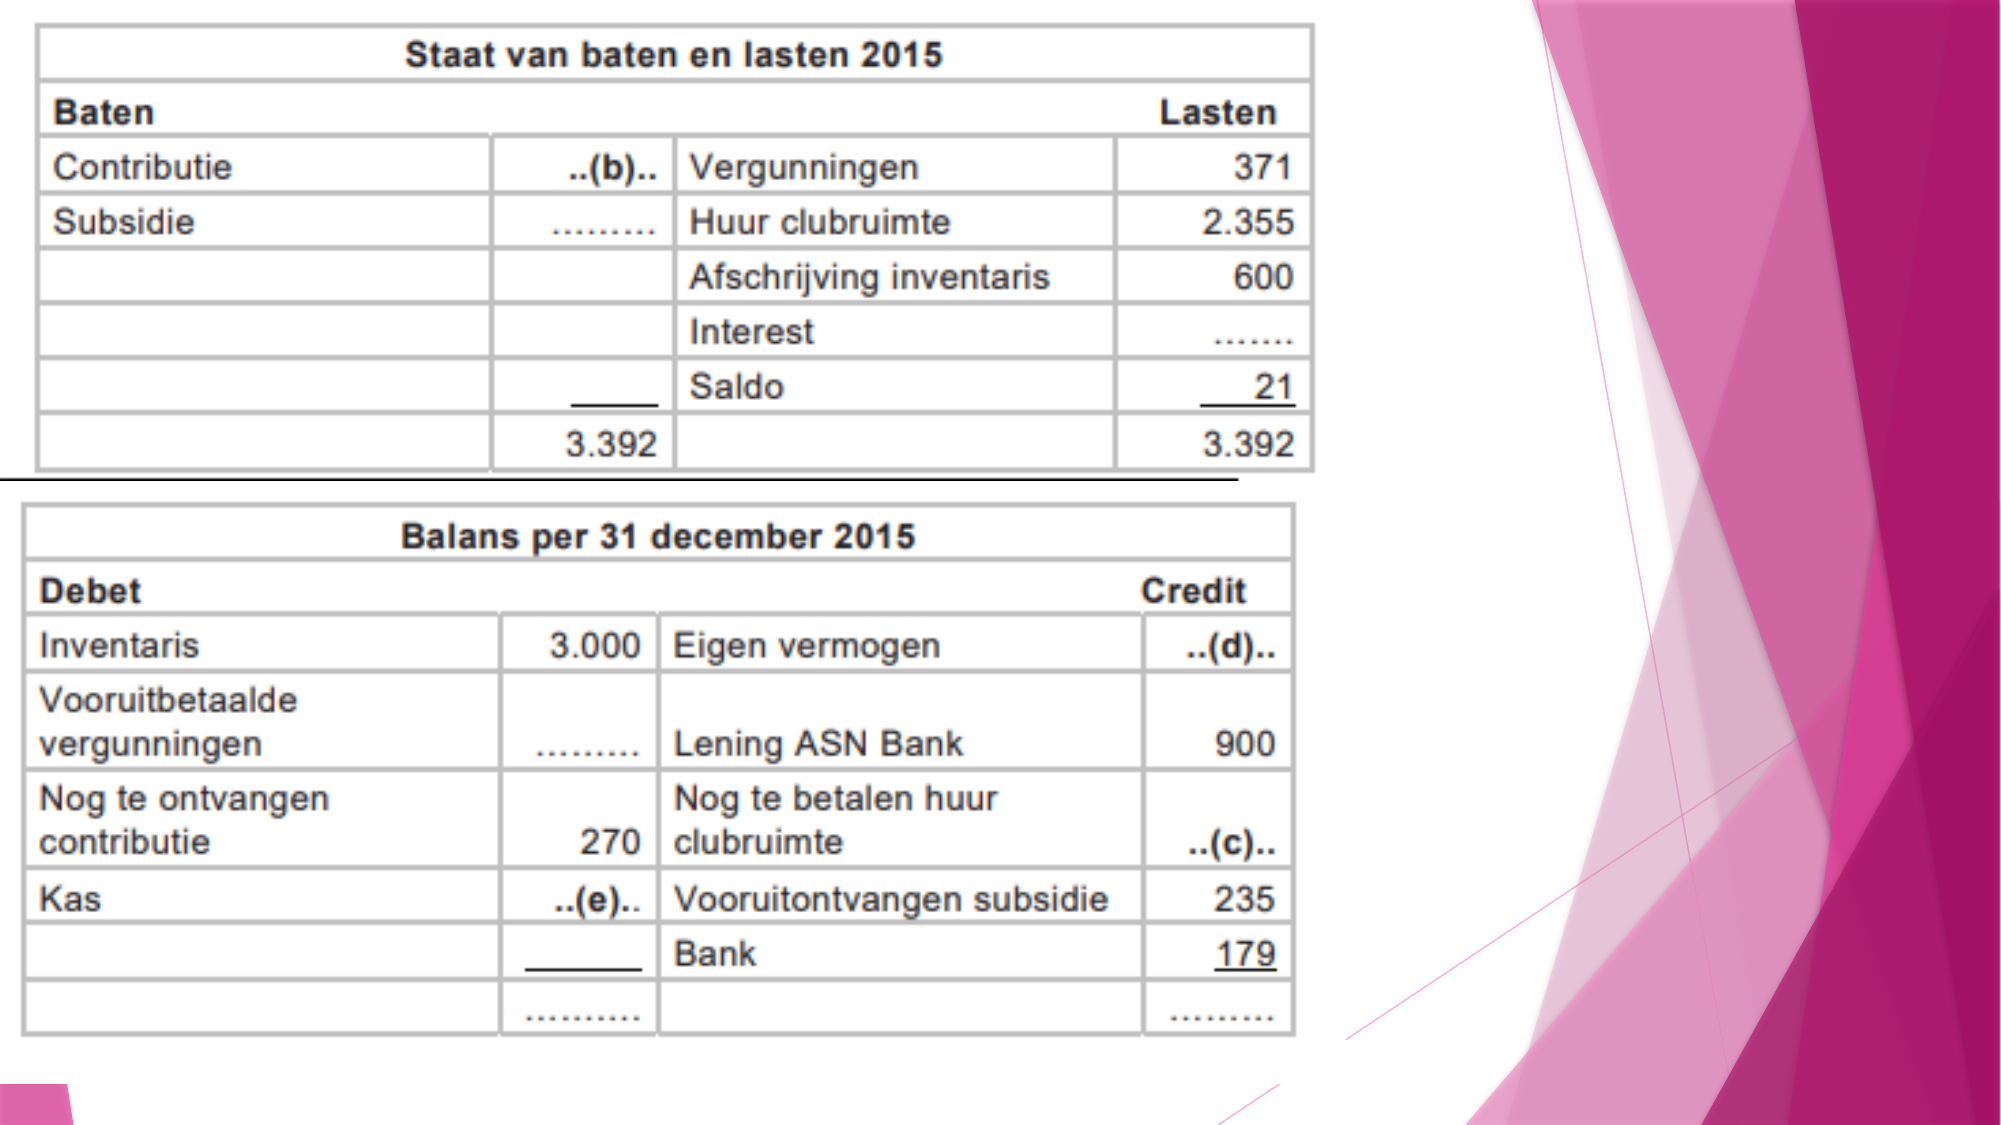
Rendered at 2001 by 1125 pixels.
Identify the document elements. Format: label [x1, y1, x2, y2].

picture [0, 0, 1347, 1085]
